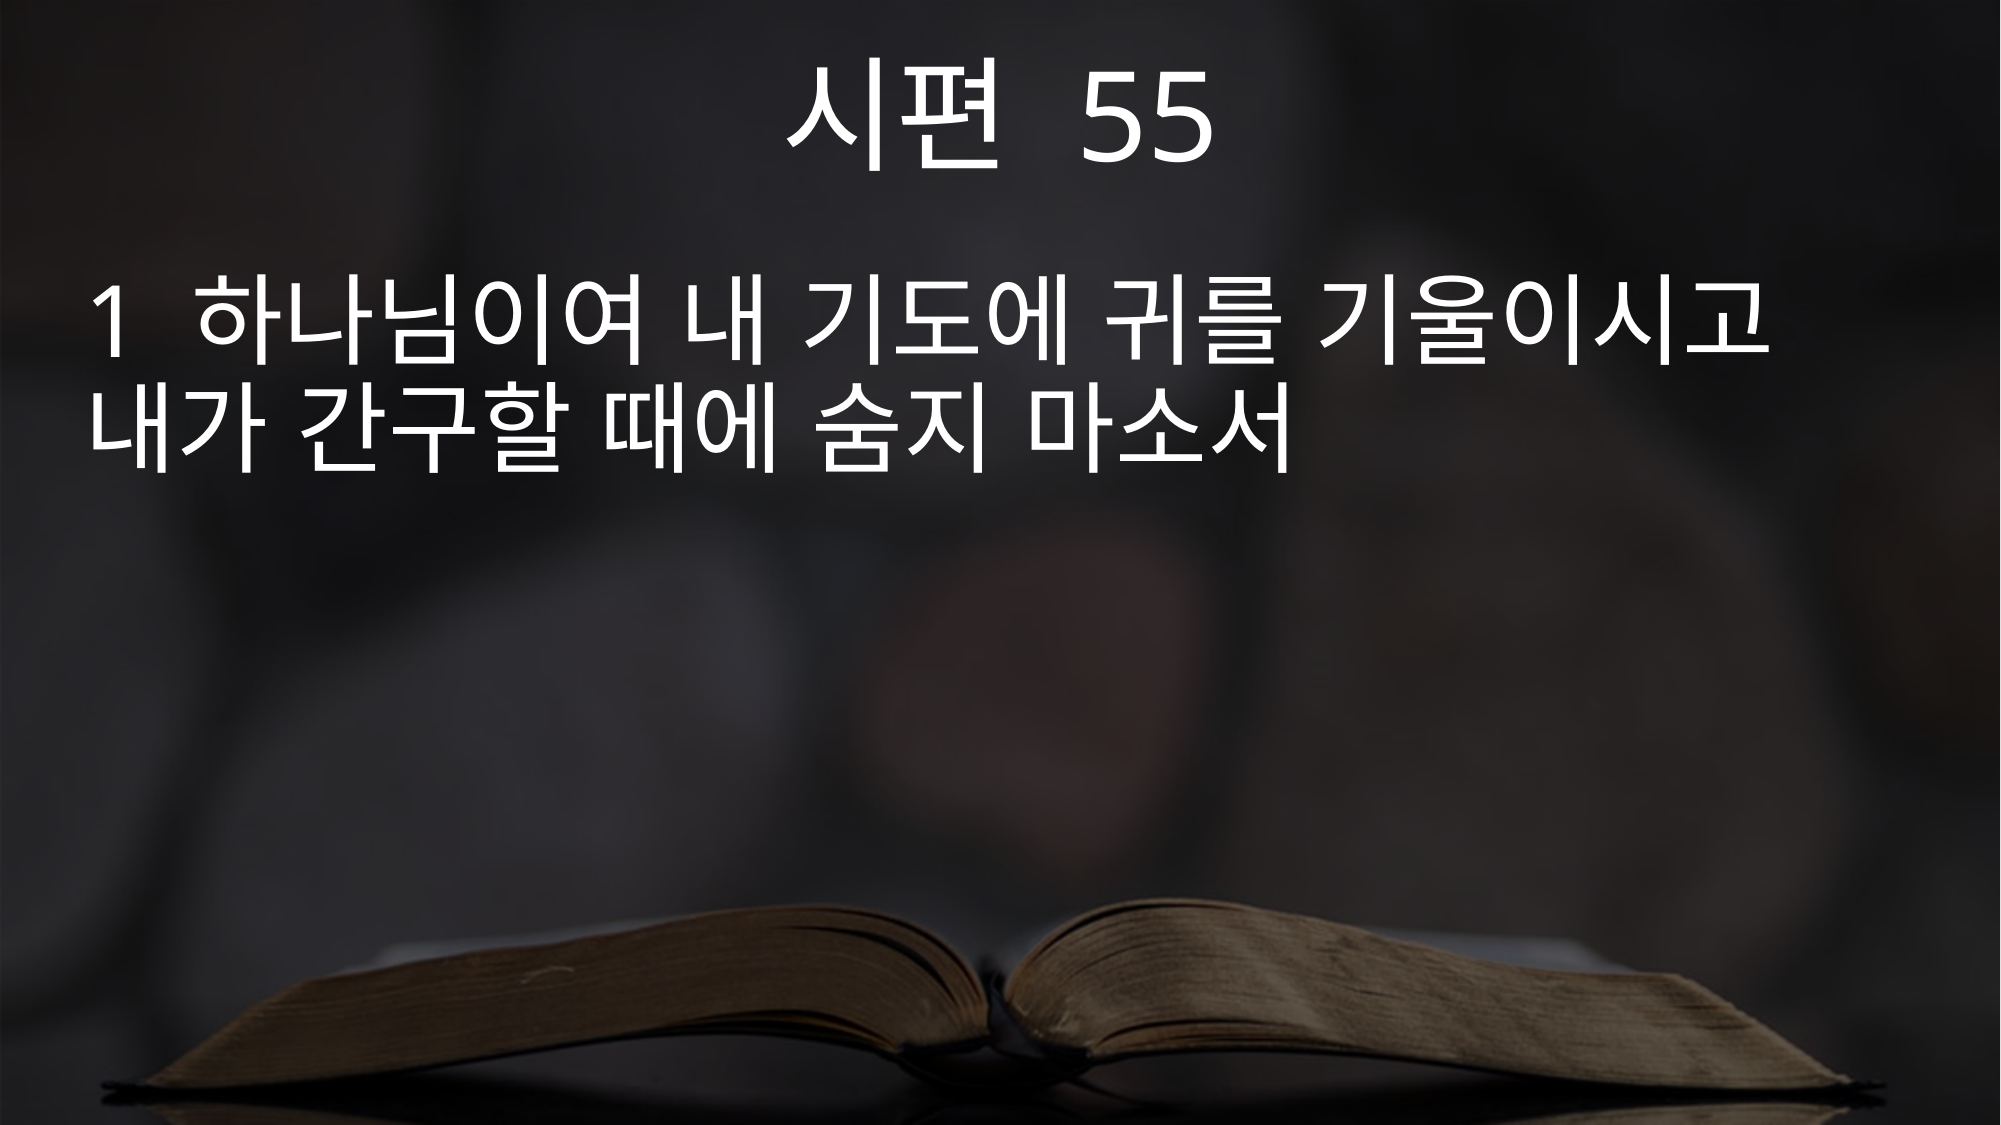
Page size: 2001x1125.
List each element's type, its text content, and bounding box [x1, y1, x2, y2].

list 1 하나님이여 내 기도에 귀를 기울이시고 내가 간구할 때에 숨지 마소서 [69, 263, 1953, 423]
picture [0, 0, 2001, 1125]
footer 시편 55 [0, 32, 2000, 192]
